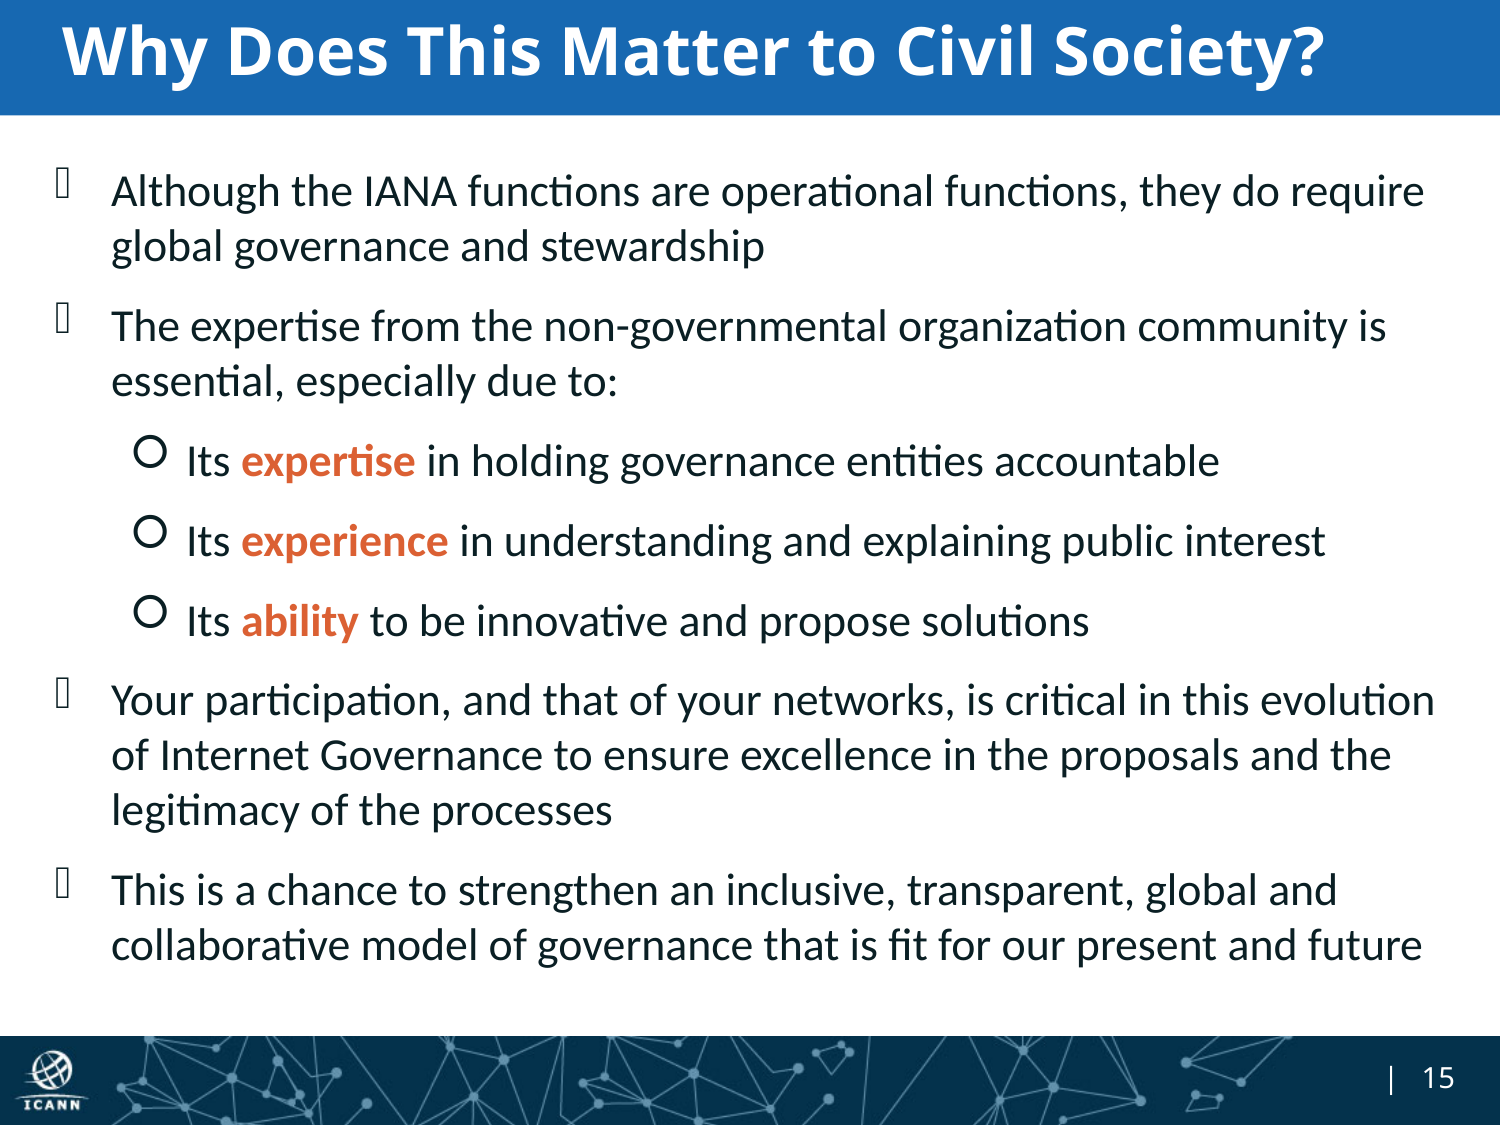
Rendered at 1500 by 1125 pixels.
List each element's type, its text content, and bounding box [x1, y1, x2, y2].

picture [0, 1036, 1500, 1125]
text_box Although the IANA functions are operational functions, they do require global governance and stewardship The expertise from the non-governmental organization community is essential, especially due to: Its expertise in holding governance entities accountable Its experience in understanding and explaining public interest Its ability to be innovative and propose solutions Your participation, and that of your networks, is critical in this evolution of Internet Governance to ensure excellence in the proposals and the legitimacy of the processes This is a chance to strengthen an inclusive, transparent, global and collaborative model of governance that is fit for our present and future [40, 152, 1463, 978]
title Why Does This Matter to Civil Society? [0, 0, 1500, 116]
